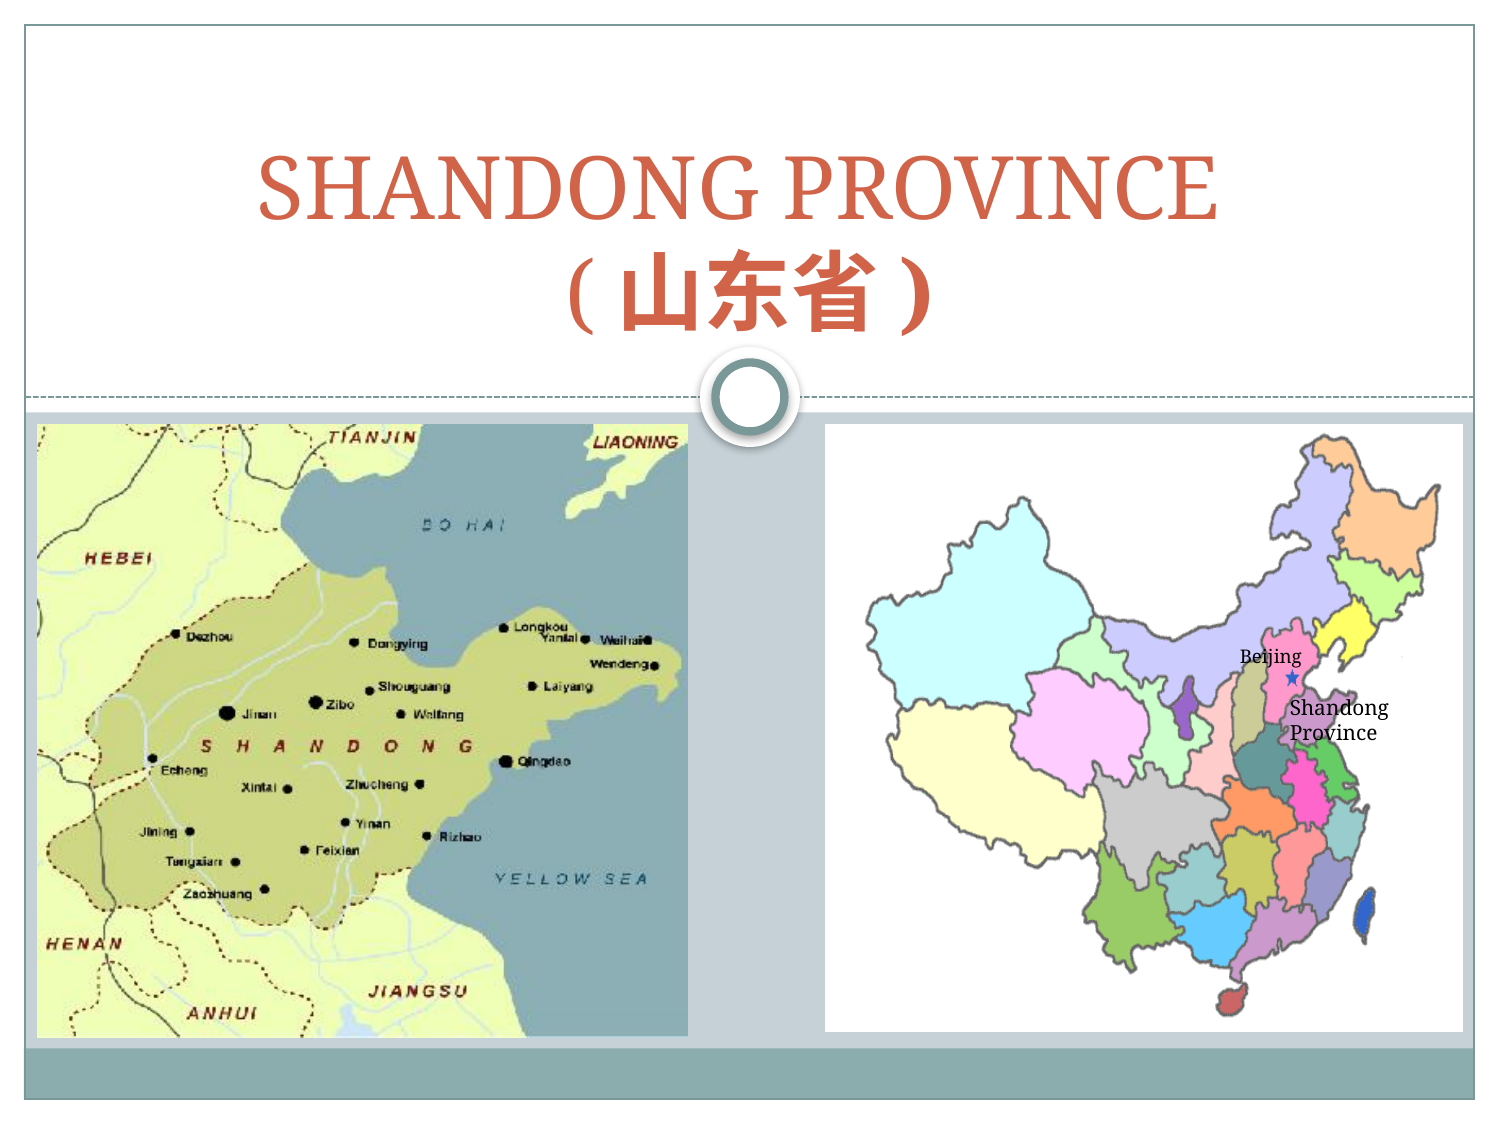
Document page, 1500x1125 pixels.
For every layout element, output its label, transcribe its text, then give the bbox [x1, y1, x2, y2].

title SHANDONG PROVINCE (山东省) [112, 75, 1388, 350]
picture [37, 424, 688, 1038]
picture [824, 424, 1463, 1032]
